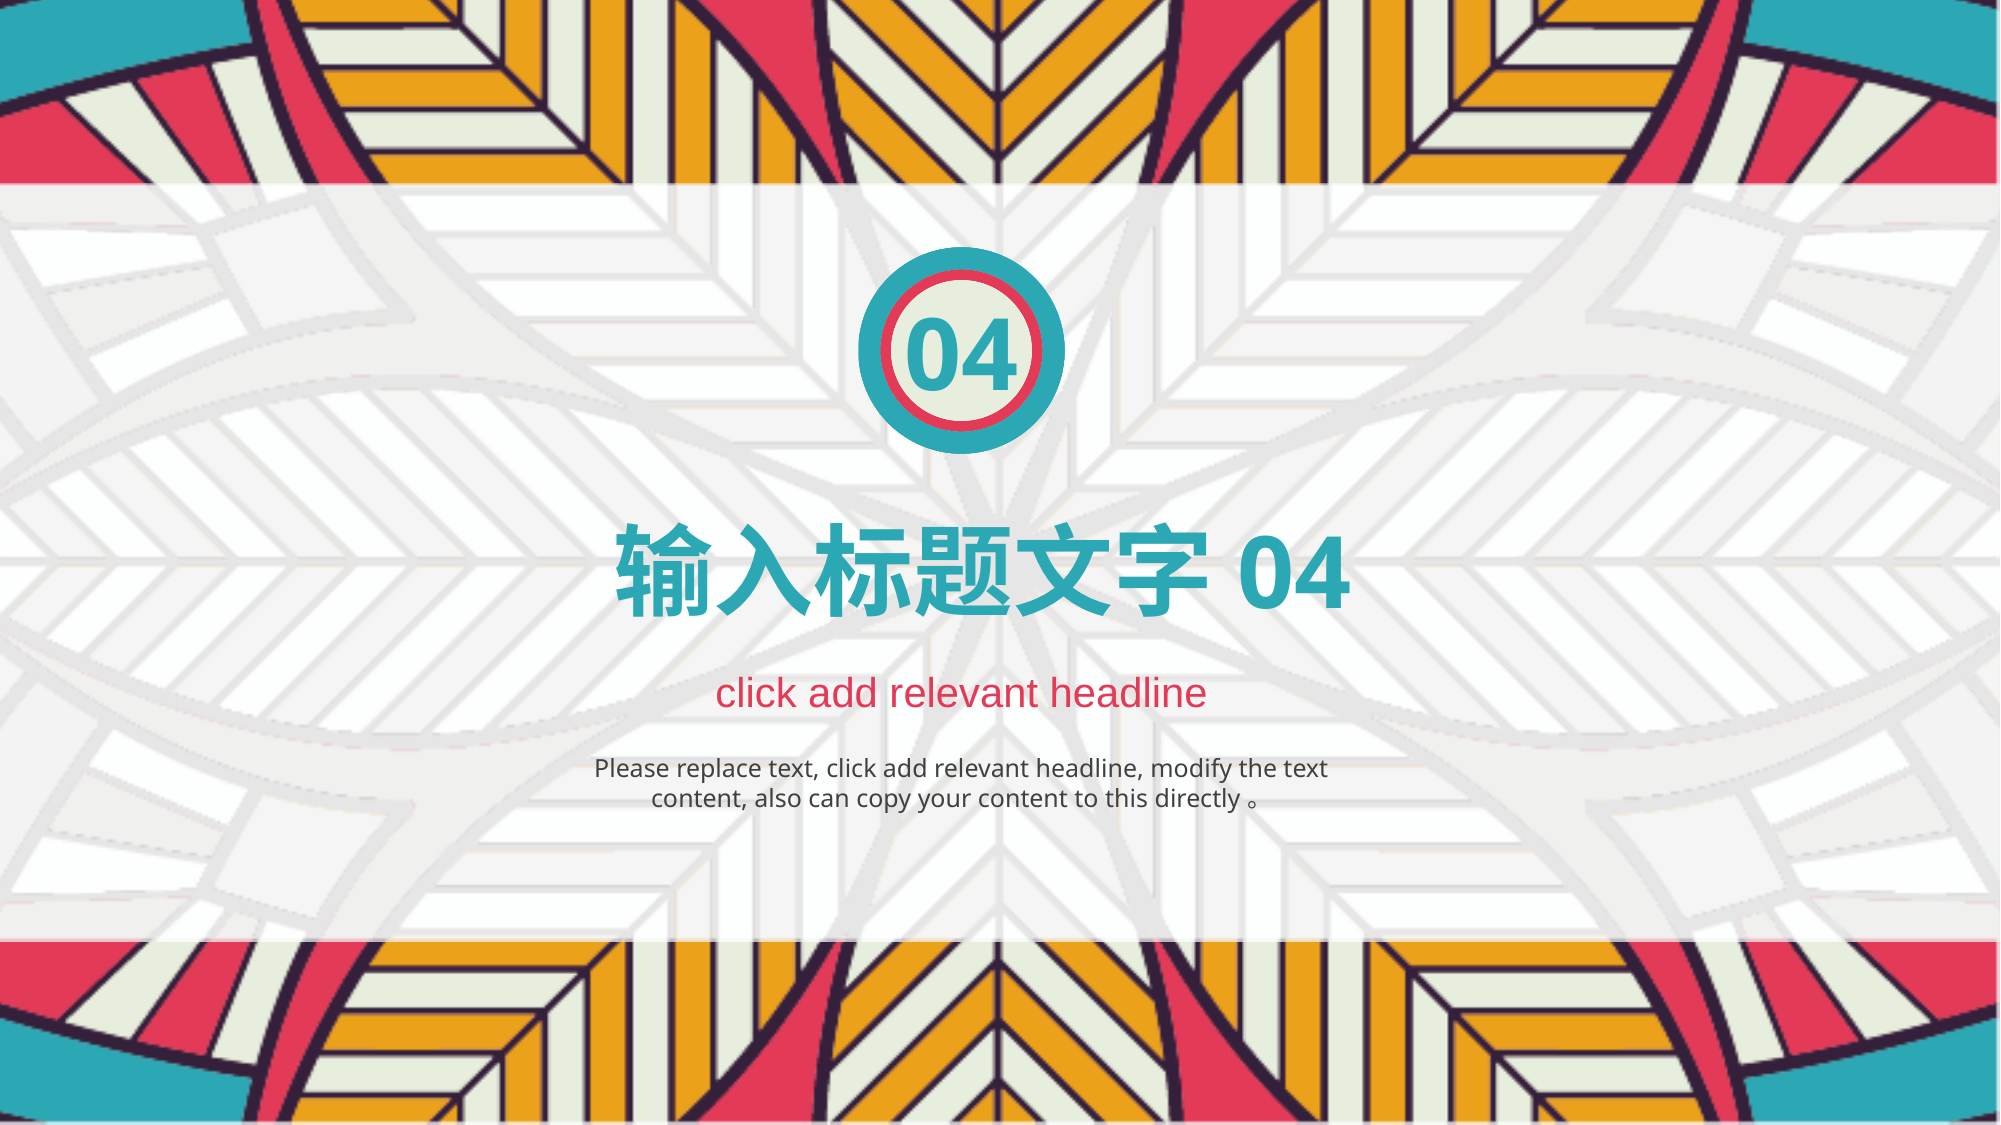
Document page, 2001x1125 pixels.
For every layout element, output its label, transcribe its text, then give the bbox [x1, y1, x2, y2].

text_box Please replace text, click add relevant headline, modify the text content, also can copy your content to this directly。 [529, 744, 1394, 820]
text_box 输入标题文字04 [532, 501, 1434, 637]
picture [0, 0, 2001, 1125]
text_box click add relevant headline [532, 658, 1391, 724]
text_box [819, 247, 1104, 455]
